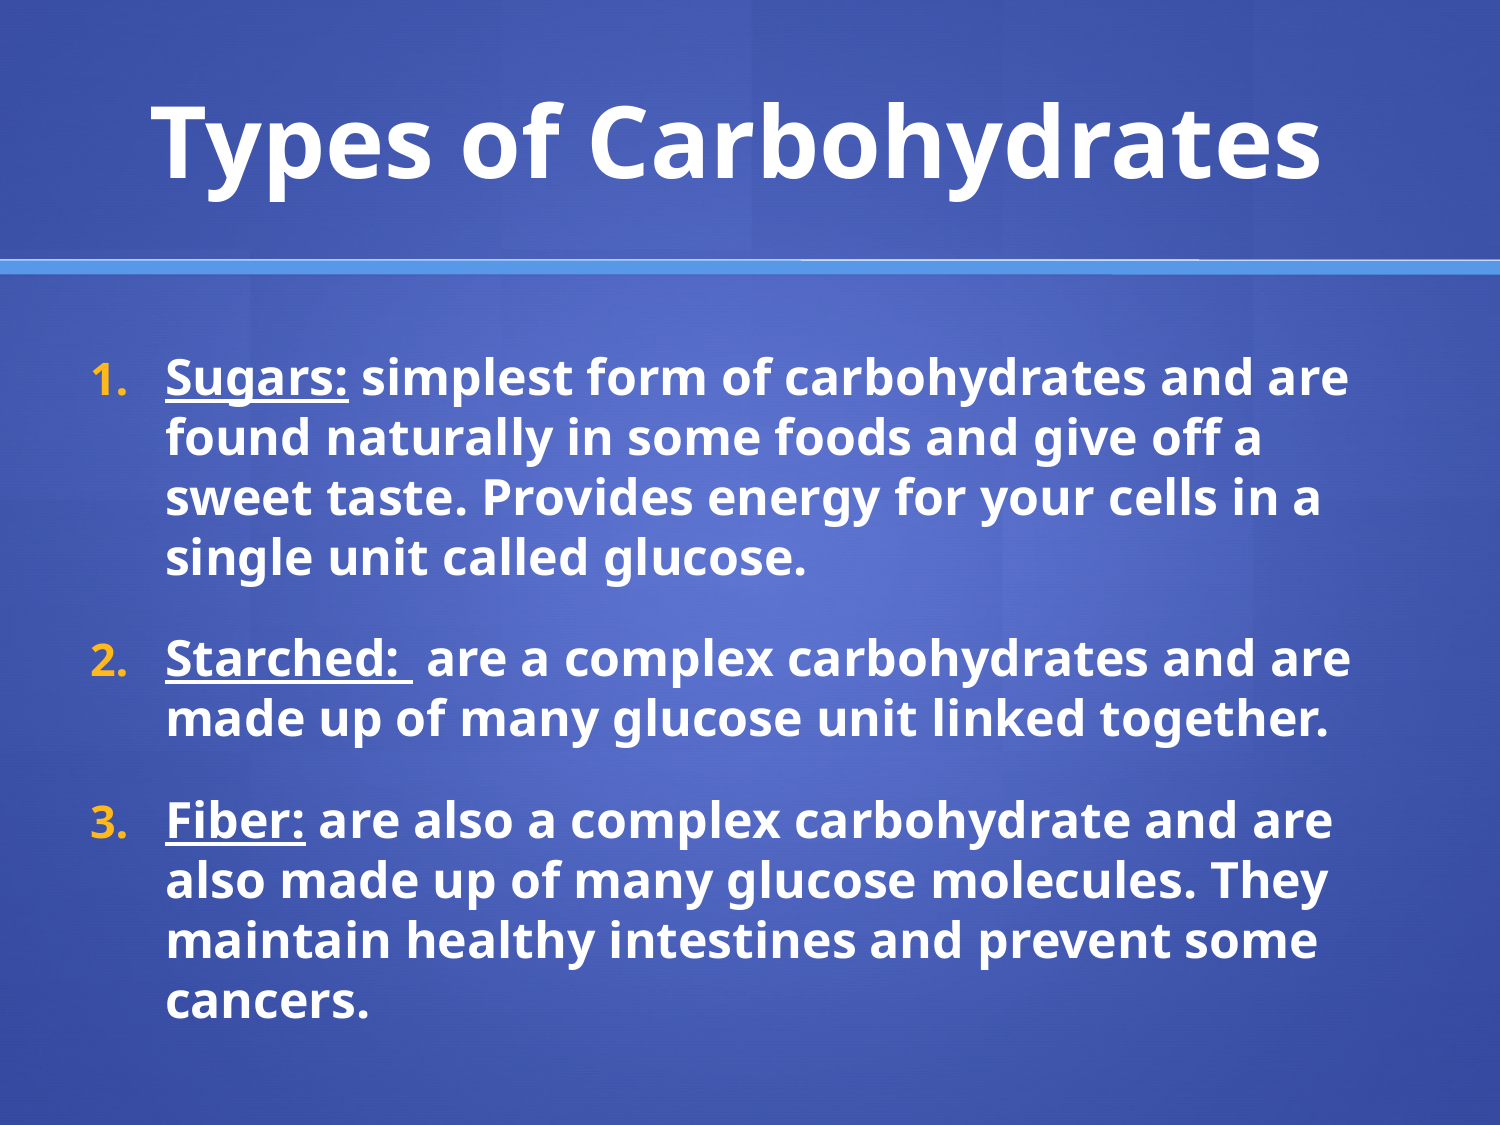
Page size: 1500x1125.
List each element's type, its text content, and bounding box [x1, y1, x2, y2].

title Types of Carbohydrates [75, 45, 1425, 233]
list Sugars: simplest form of carbohydrates and are found naturally in some foods and give off a sweet taste. Provides energy for your cells in a single unit called glucose. Starched: are a complex carbohydrates and are made up of many glucose unit linked together. Fiber: are also a complex carbohydrate and are also made up of many glucose molecules. They maintain healthy intestines and prevent some cancers. [75, 337, 1425, 988]
